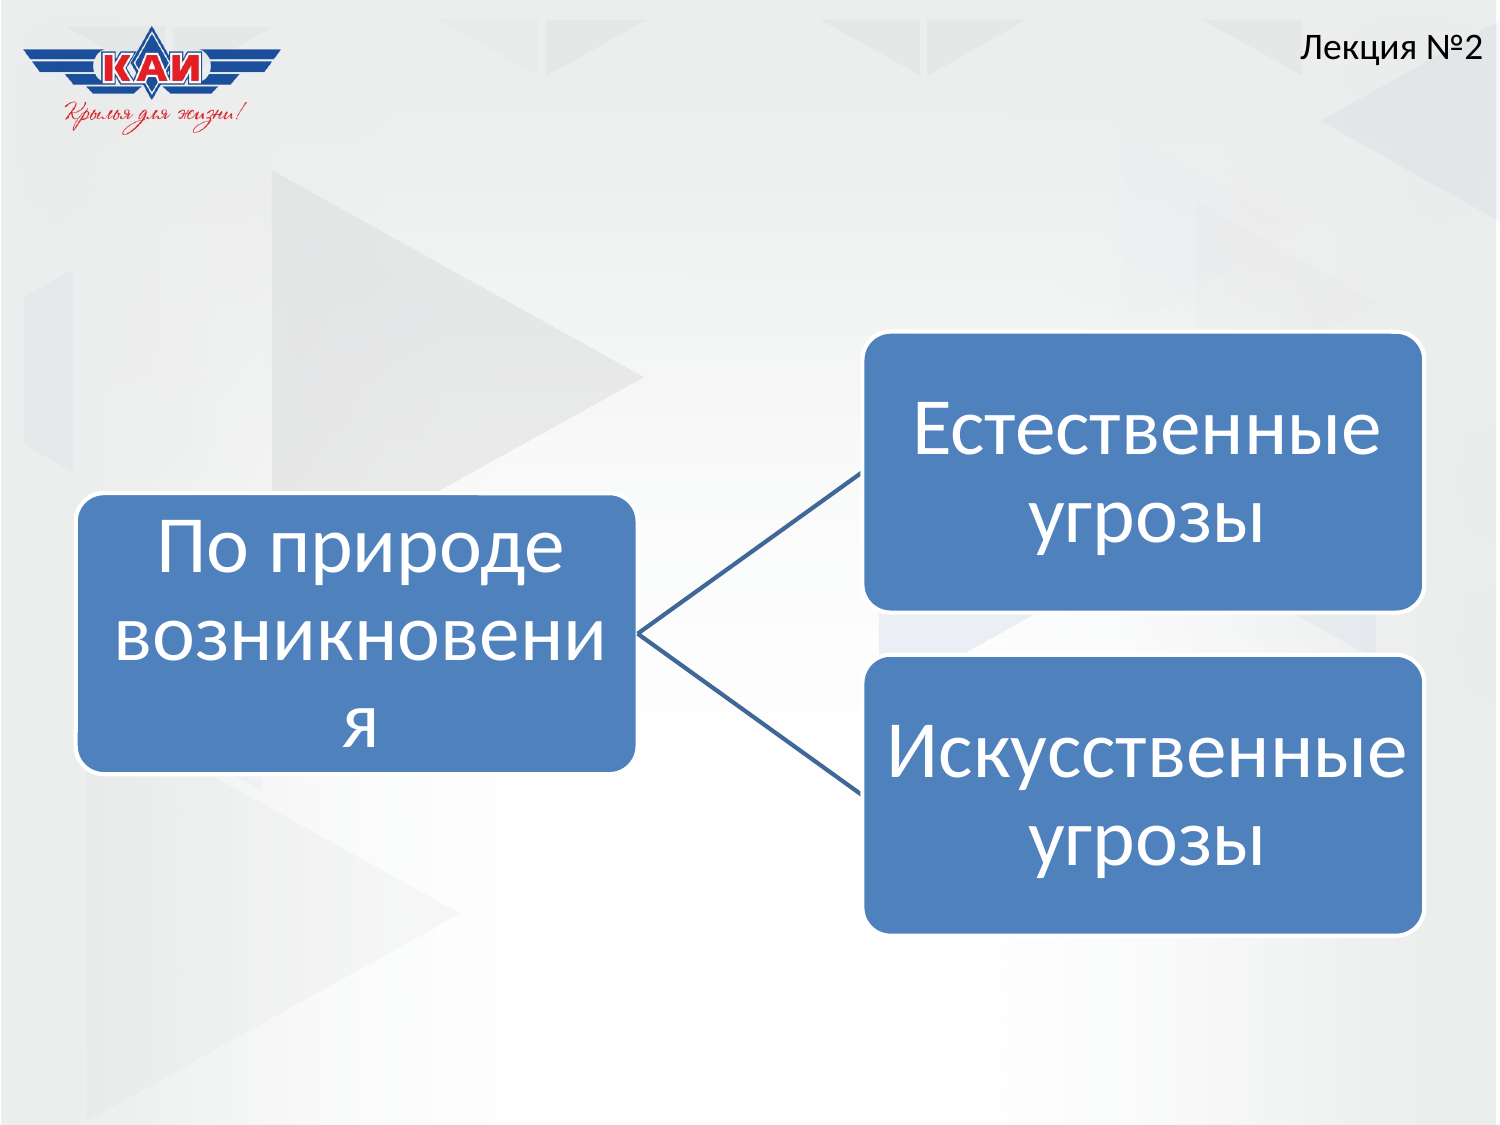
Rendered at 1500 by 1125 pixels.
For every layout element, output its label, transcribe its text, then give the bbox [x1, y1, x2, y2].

picture [0, 0, 1500, 1125]
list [74, 262, 1426, 1006]
text_box Лекция №2 [1285, 14, 1499, 75]
